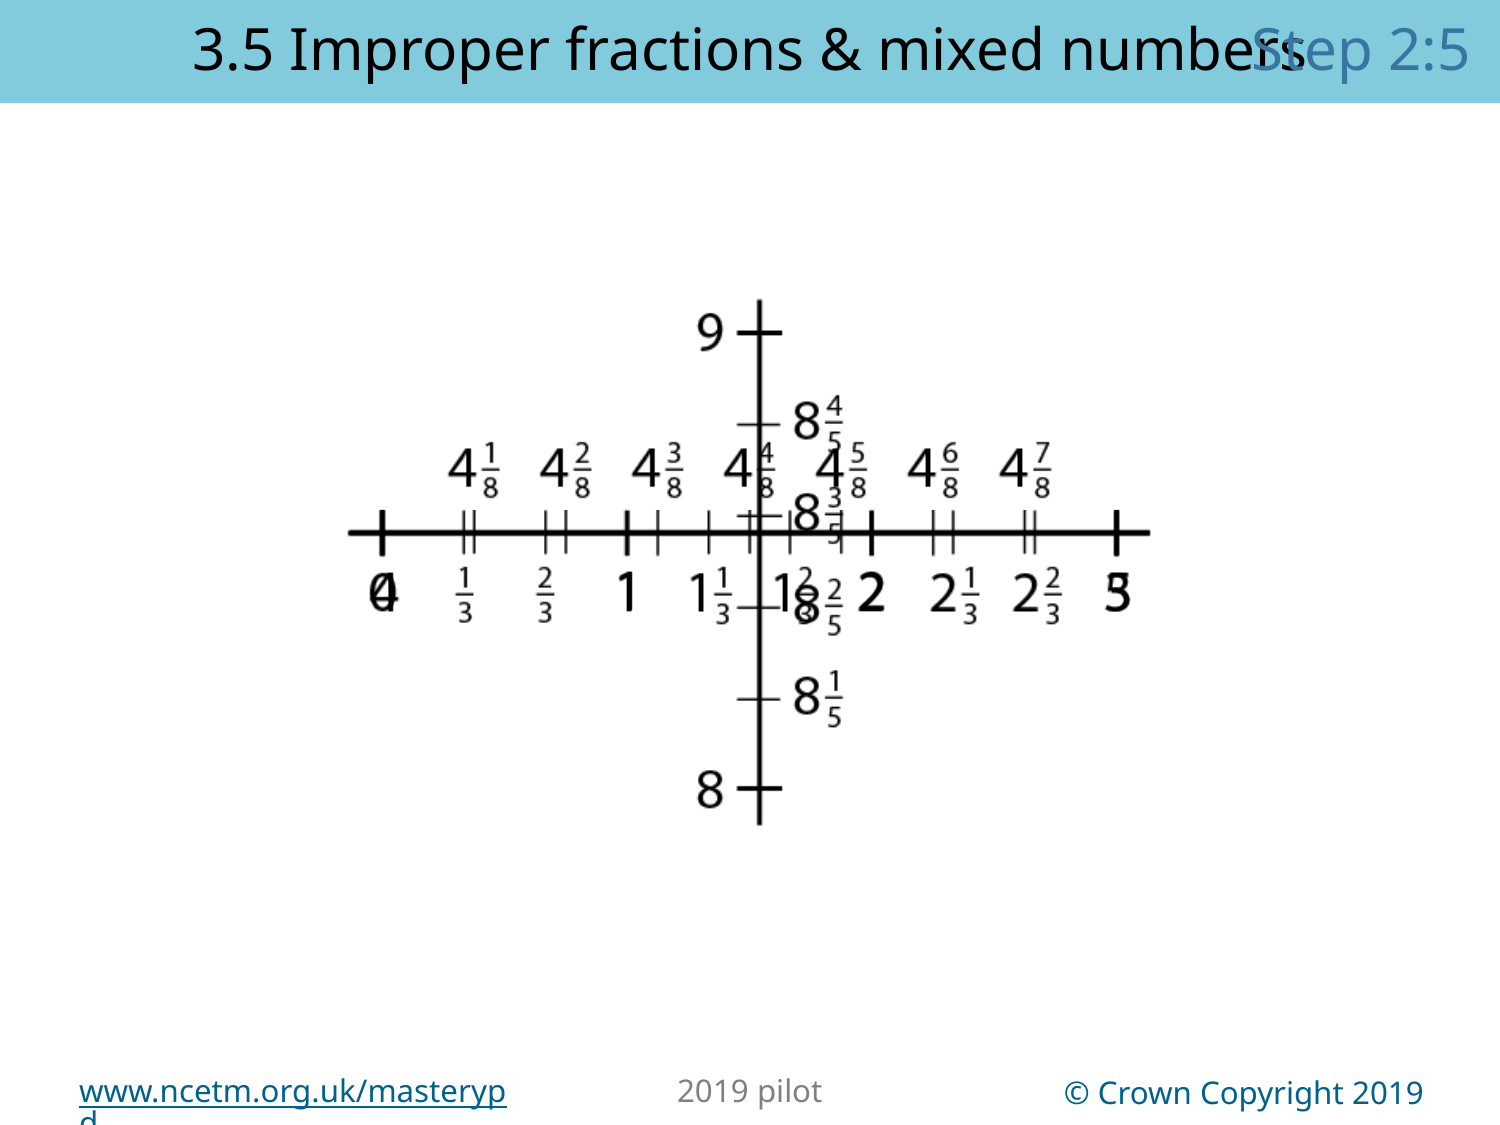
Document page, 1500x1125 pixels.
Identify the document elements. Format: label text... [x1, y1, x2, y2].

picture [42, 250, 1341, 859]
list Step 2:5 [0, 0, 1500, 104]
